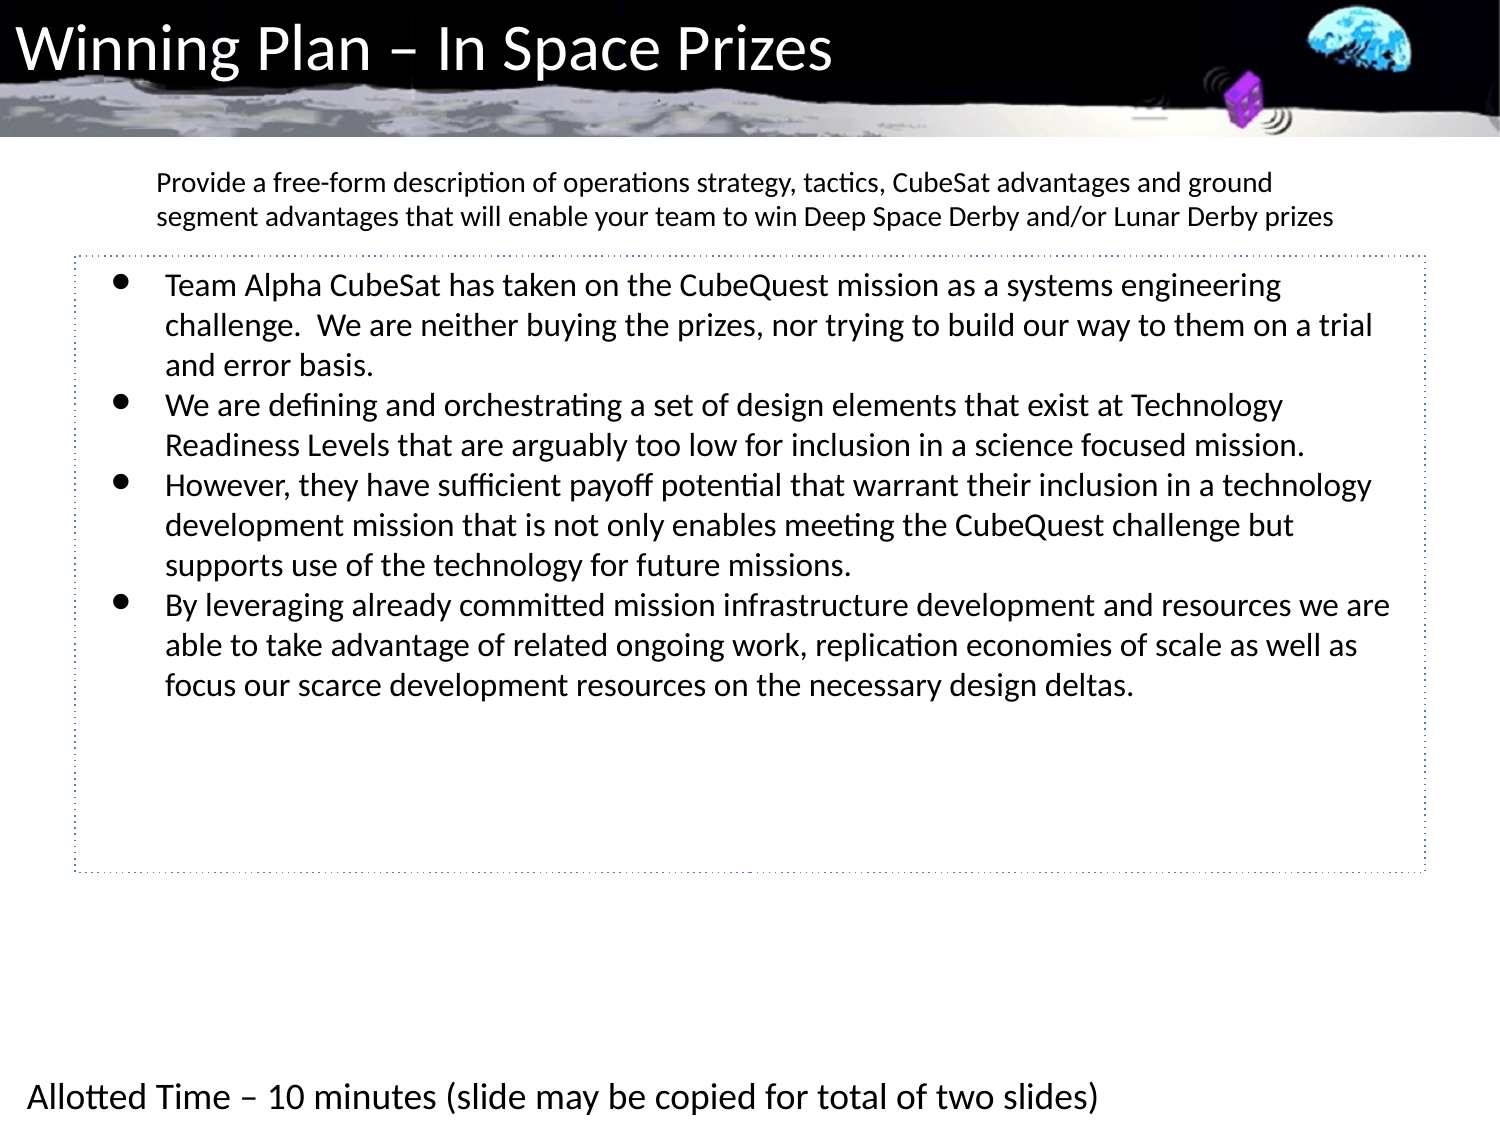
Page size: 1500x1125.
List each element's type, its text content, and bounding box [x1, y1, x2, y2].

title Winning Plan – In Space Prizes [0, 0, 1145, 88]
picture [0, 0, 1500, 137]
text_box Provide a free-form description of operations strategy, tactics, CubeSat advantages and ground segment advantages that will enable your team to win Deep Space Derby and/or Lunar Derby prizes [141, 155, 1359, 242]
text_box Allotted Time – 10 minutes (slide may be copied for total of two slides) [11, 1064, 1128, 1125]
text_box Team Alpha CubeSat has taken on the CubeQuest mission as a systems engineering challenge. We are neither buying the prizes, nor trying to build our way to them on a trial and error basis. We are defining and orchestrating a set of design elements that exist at Technology Readiness Levels that are arguably too low for inclusion in a science focused mission. However, they have sufficient payoff potential that warrant their inclusion in a technology development mission that is not only enables meeting the CubeQuest challenge but supports use of the technology for future missions. By leveraging already committed mission infrastructure development and resources we are able to take advantage of related ongoing work, replication economies of scale as well as focus our scarce development resources on the necessary design deltas. [74, 256, 1425, 873]
